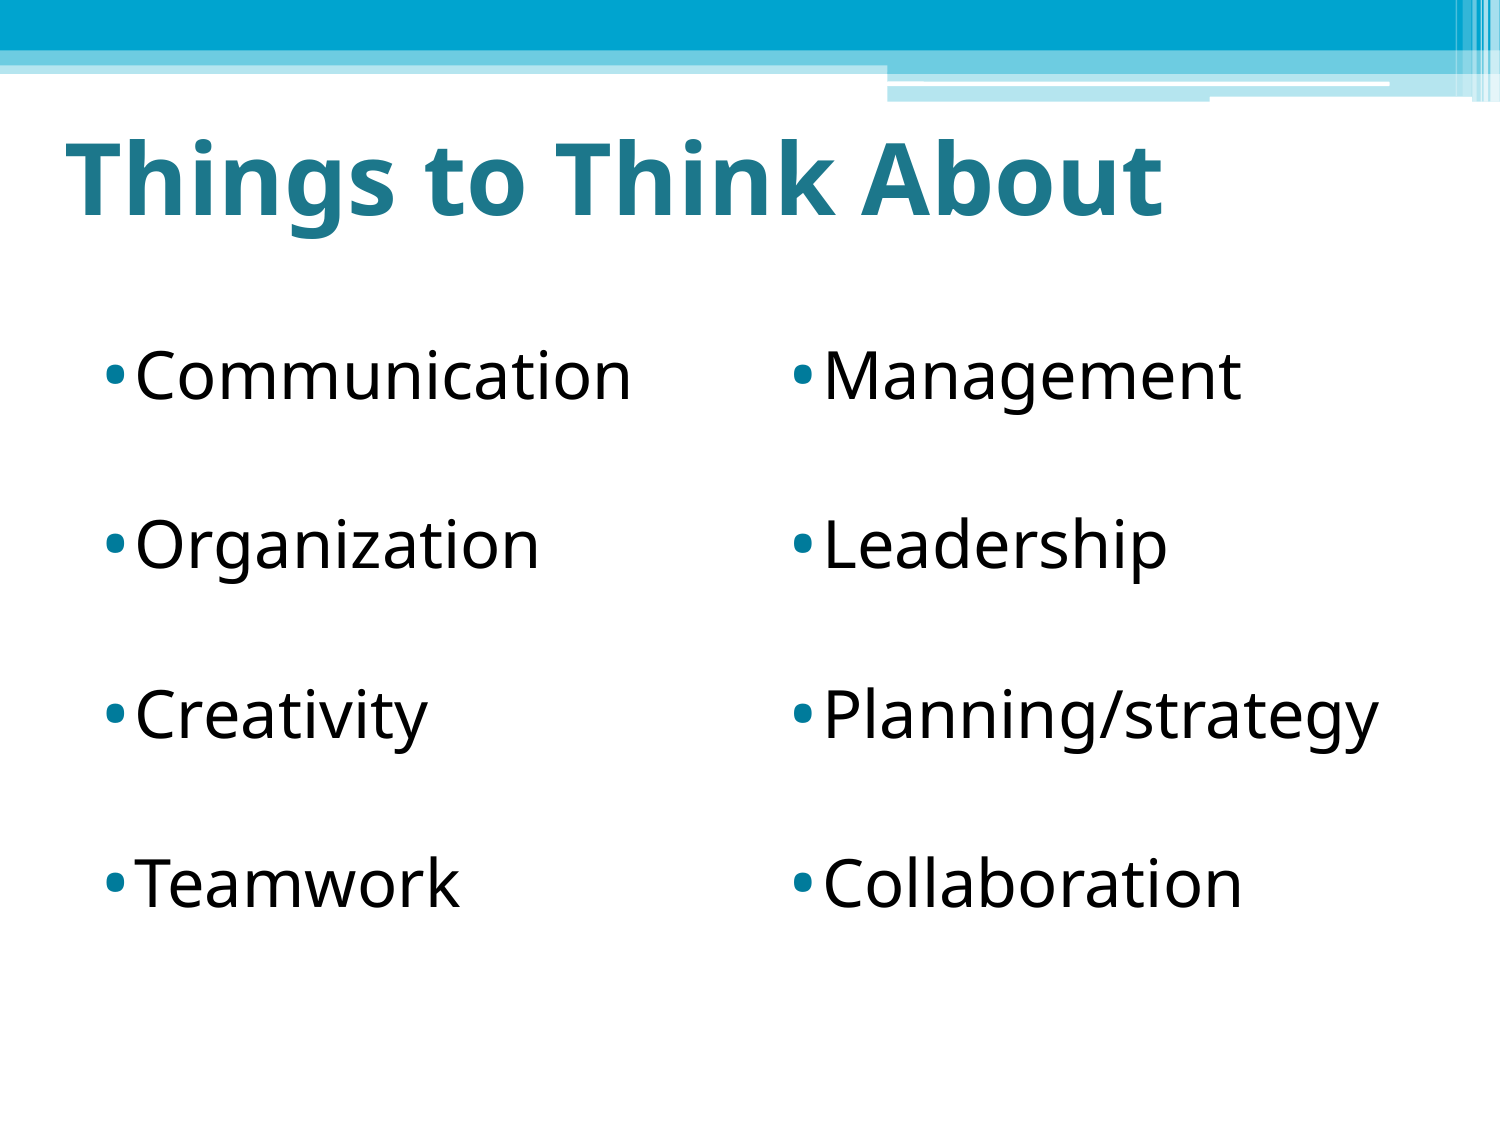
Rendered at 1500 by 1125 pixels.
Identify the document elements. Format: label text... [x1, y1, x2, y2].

list Management Leadership Planning/strategy Collaboration [762, 324, 1425, 1038]
list Communication Organization Creativity Teamwork [75, 324, 738, 1038]
title Things to Think About [50, 87, 1400, 263]
